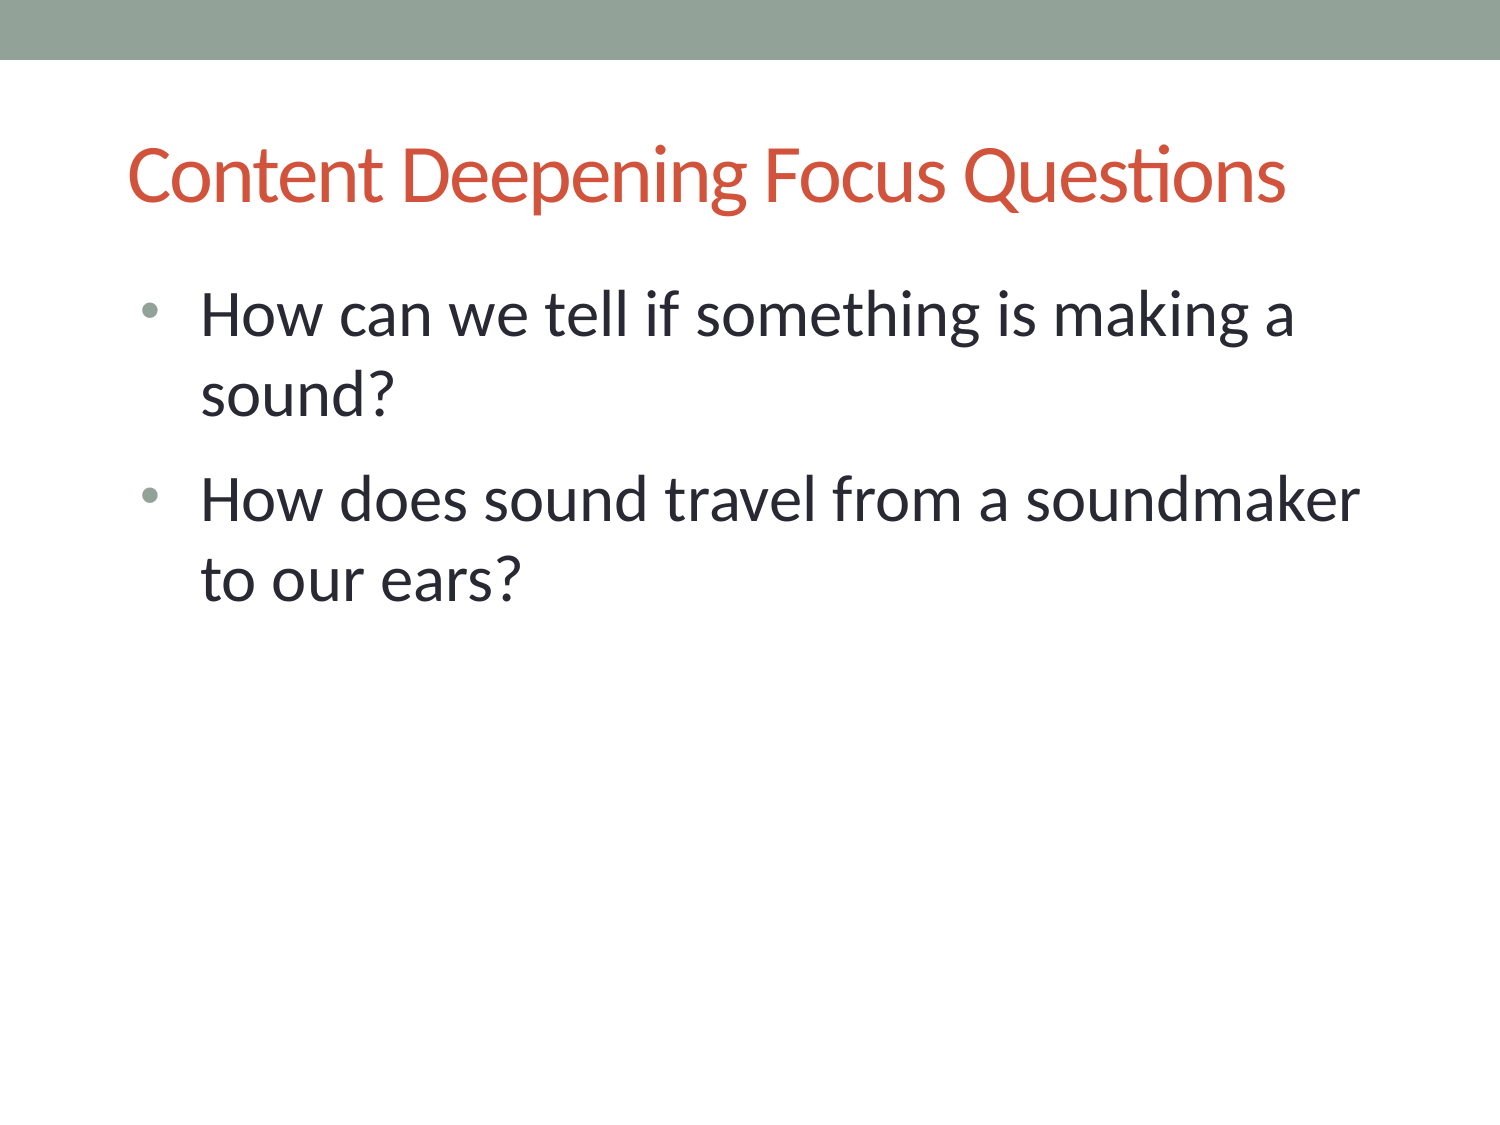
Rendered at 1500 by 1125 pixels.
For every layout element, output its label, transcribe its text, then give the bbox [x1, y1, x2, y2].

list How can we tell if something is making a sound? How does sound travel from a soundmaker to our ears? [125, 262, 1425, 1063]
title Content Deepening Focus Questions [112, 87, 1425, 250]
